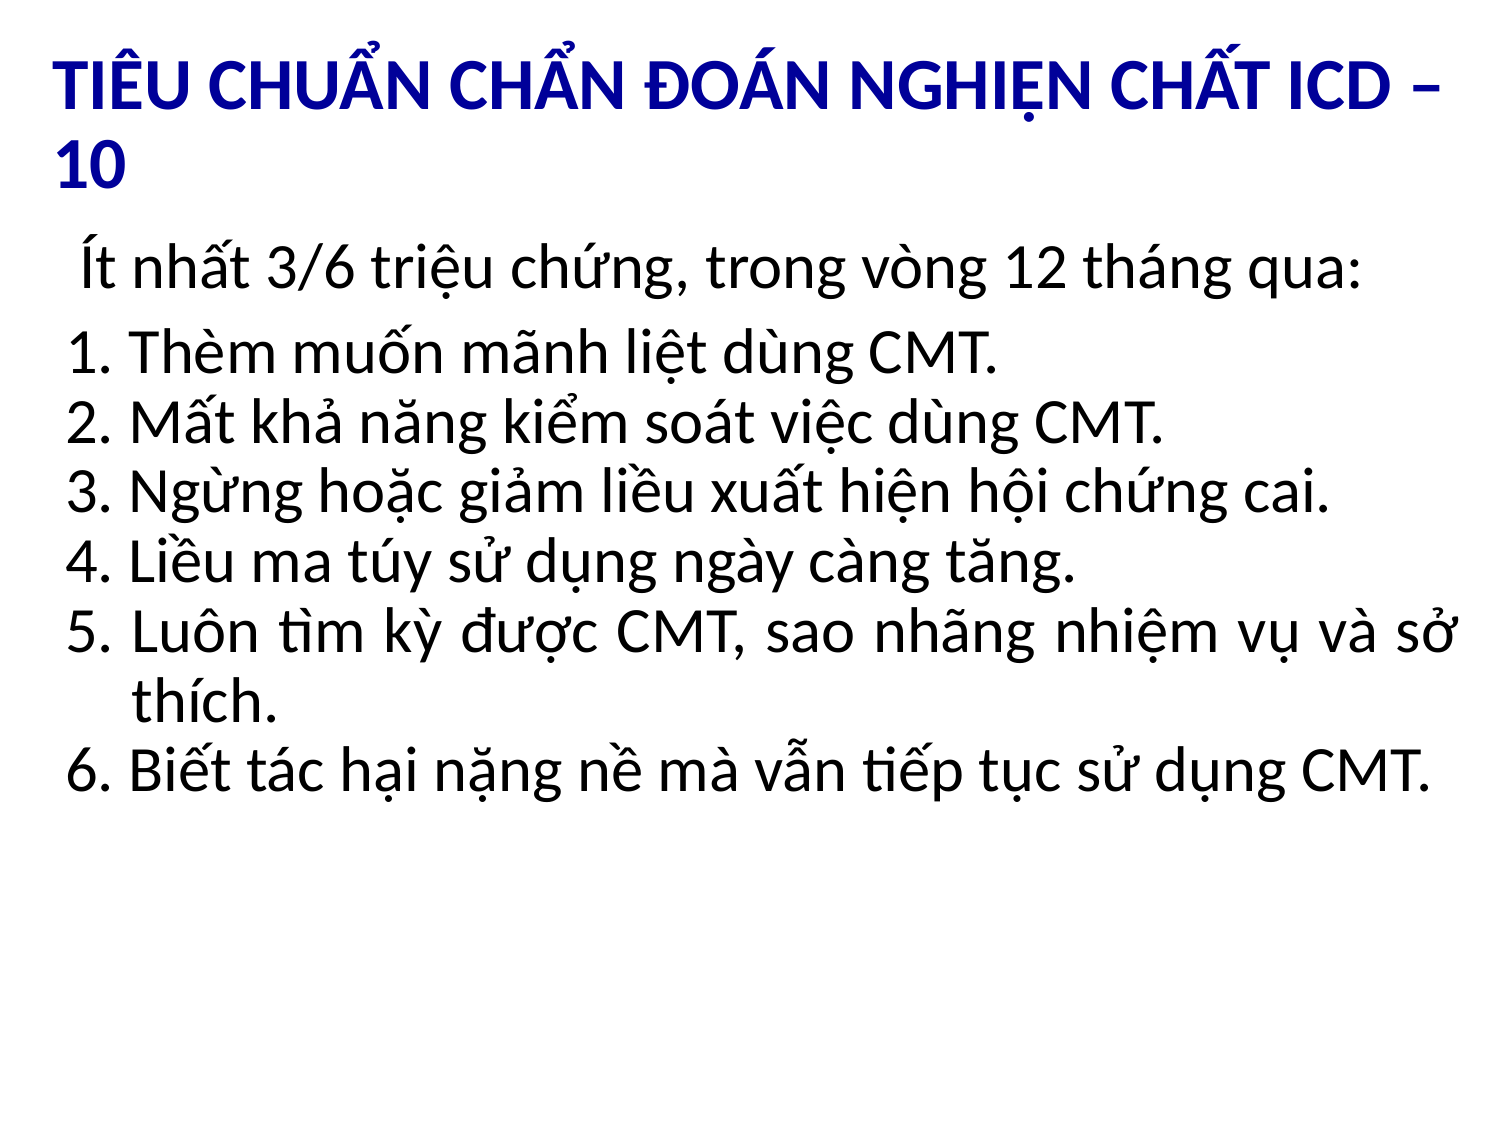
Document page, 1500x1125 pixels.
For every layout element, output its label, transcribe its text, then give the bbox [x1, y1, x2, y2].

title TIÊU CHUẨN CHẨN ĐOÁN NGHIỆN CHẤT ICD – 10 [37, 37, 1475, 213]
list Ít nhất 3/6 triệu chứng, trong vòng 12 tháng qua: 1. Thèm muốn mãnh liệt dùng CMT. 2. Mất khả năng kiểm soát việc dùng CMT. 3. Ngừng hoặc giảm liều xuất hiện hội chứng cai. 4. Liều ma túy sử dụng ngày càng tăng. 5. Luôn tìm kỳ được CMT, sao nhãng nhiệm vụ và sở thích. 6. Biết tác hại nặng nề mà vẫn tiếp tục sử dụng CMT. [50, 224, 1475, 1000]
